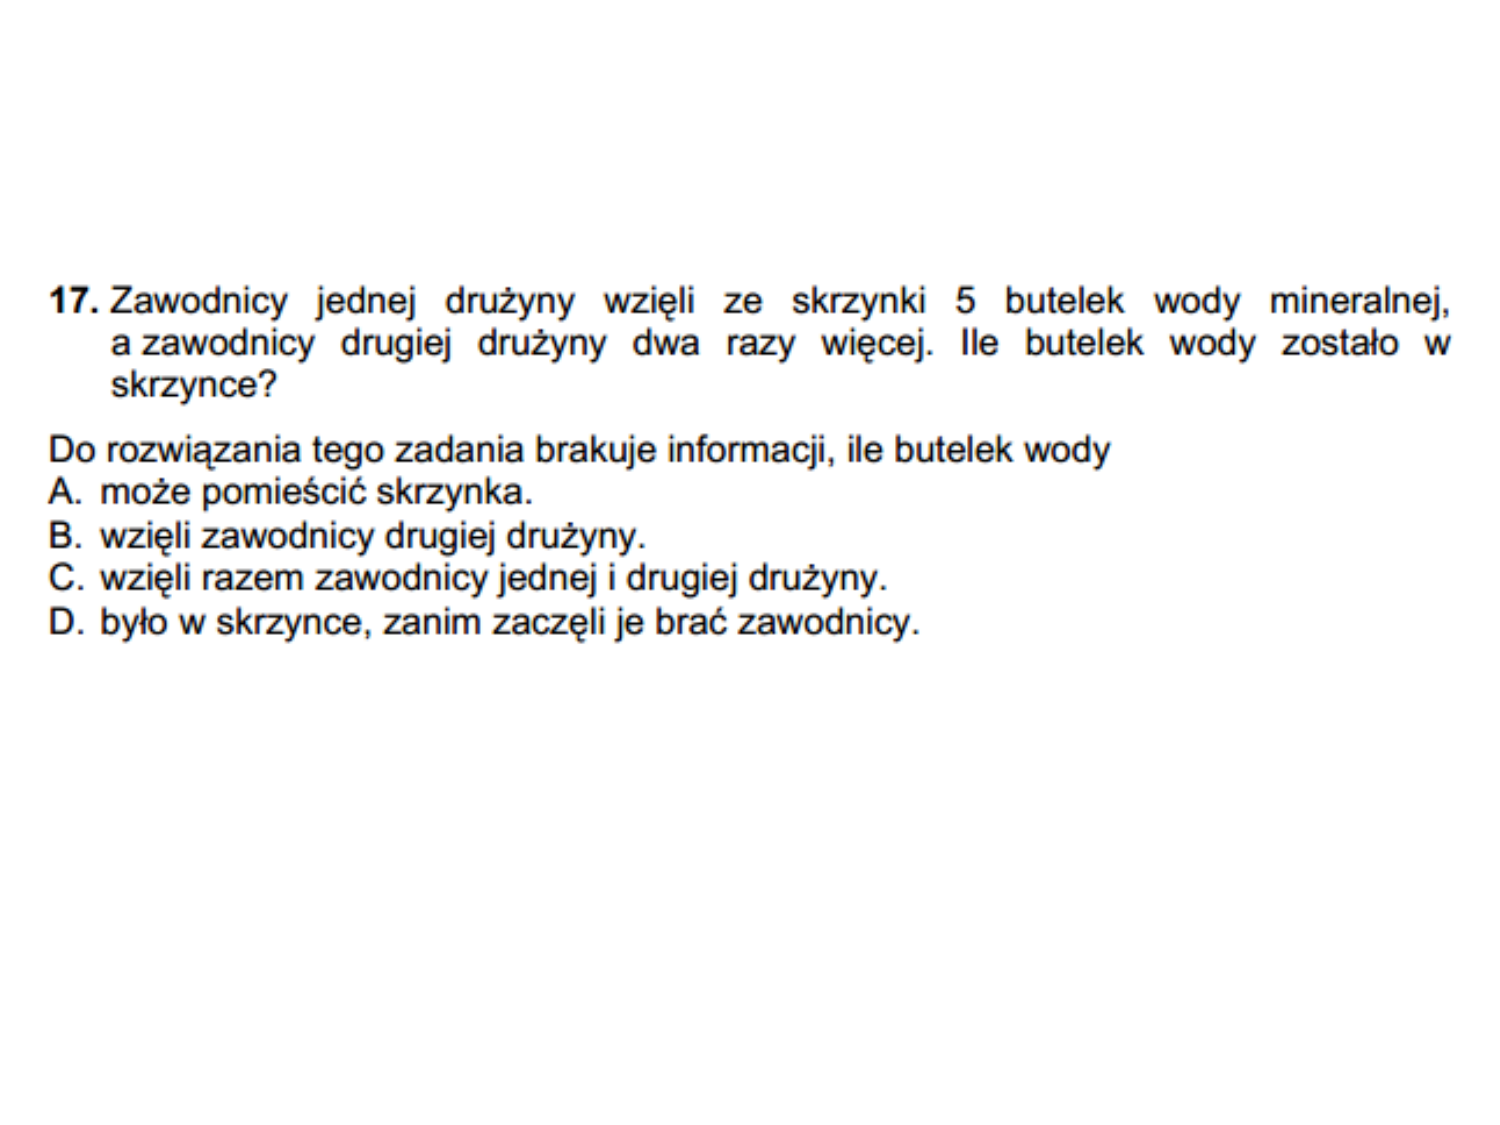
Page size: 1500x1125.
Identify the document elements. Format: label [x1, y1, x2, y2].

picture [21, 266, 1500, 665]
